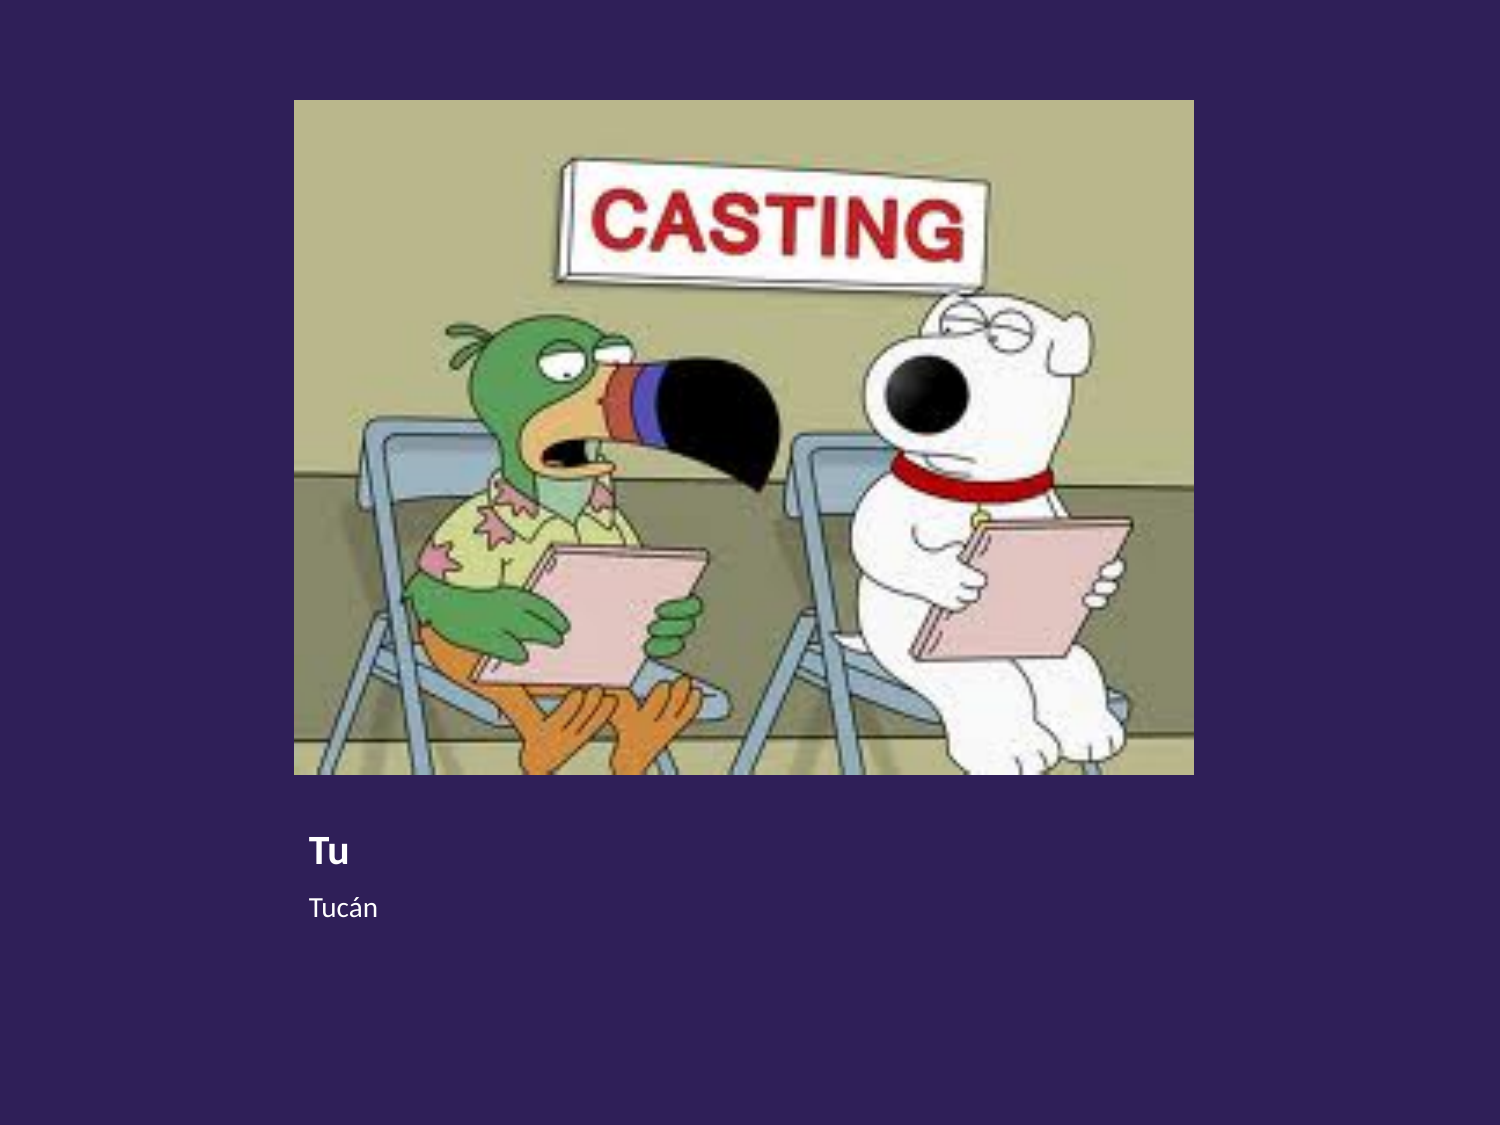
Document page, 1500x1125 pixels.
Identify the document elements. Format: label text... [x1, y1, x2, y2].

title Tu [294, 787, 1194, 880]
list Tucán [294, 880, 1194, 1013]
picture [293, 100, 1195, 776]
